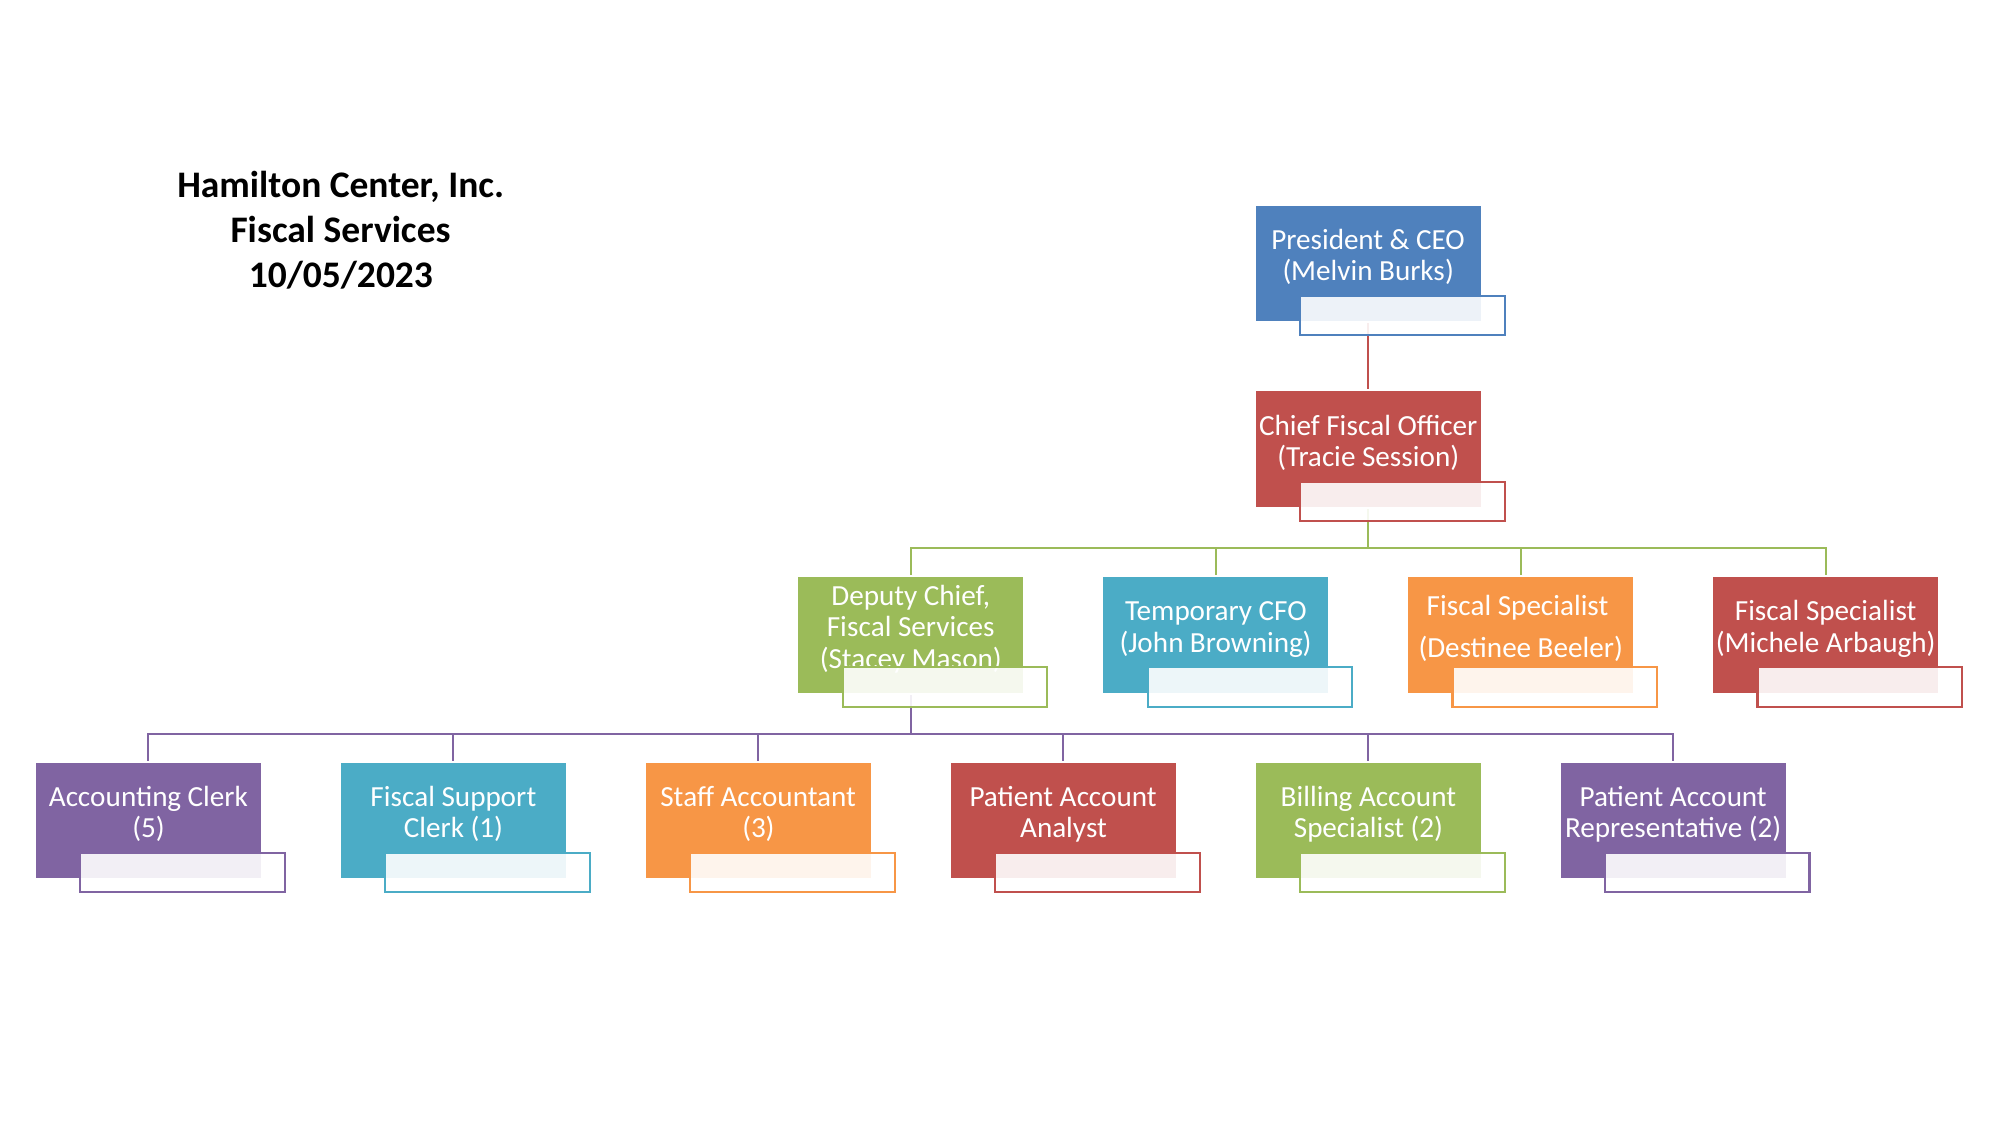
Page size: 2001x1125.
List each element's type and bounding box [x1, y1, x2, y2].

text_box [15, 0, 1982, 1097]
